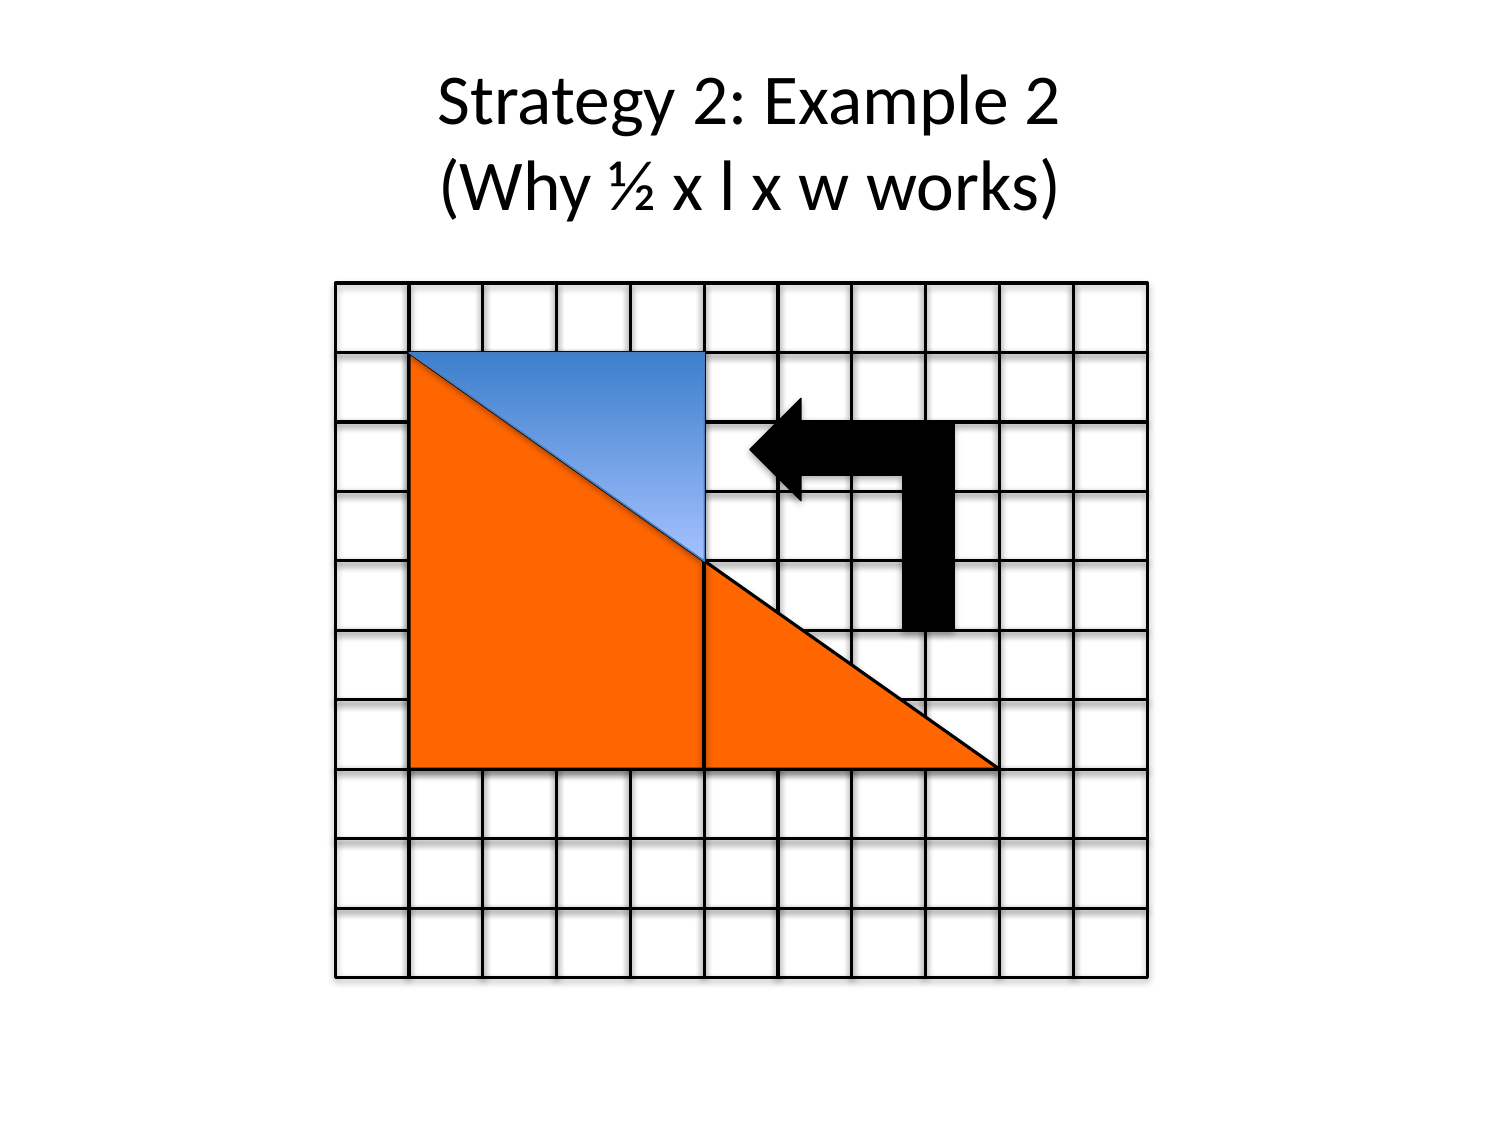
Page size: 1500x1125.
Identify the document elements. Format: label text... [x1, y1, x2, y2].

title Strategy 2: Example 2 (Why ½ x l x w works) [75, 45, 1425, 233]
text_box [334, 282, 1148, 978]
